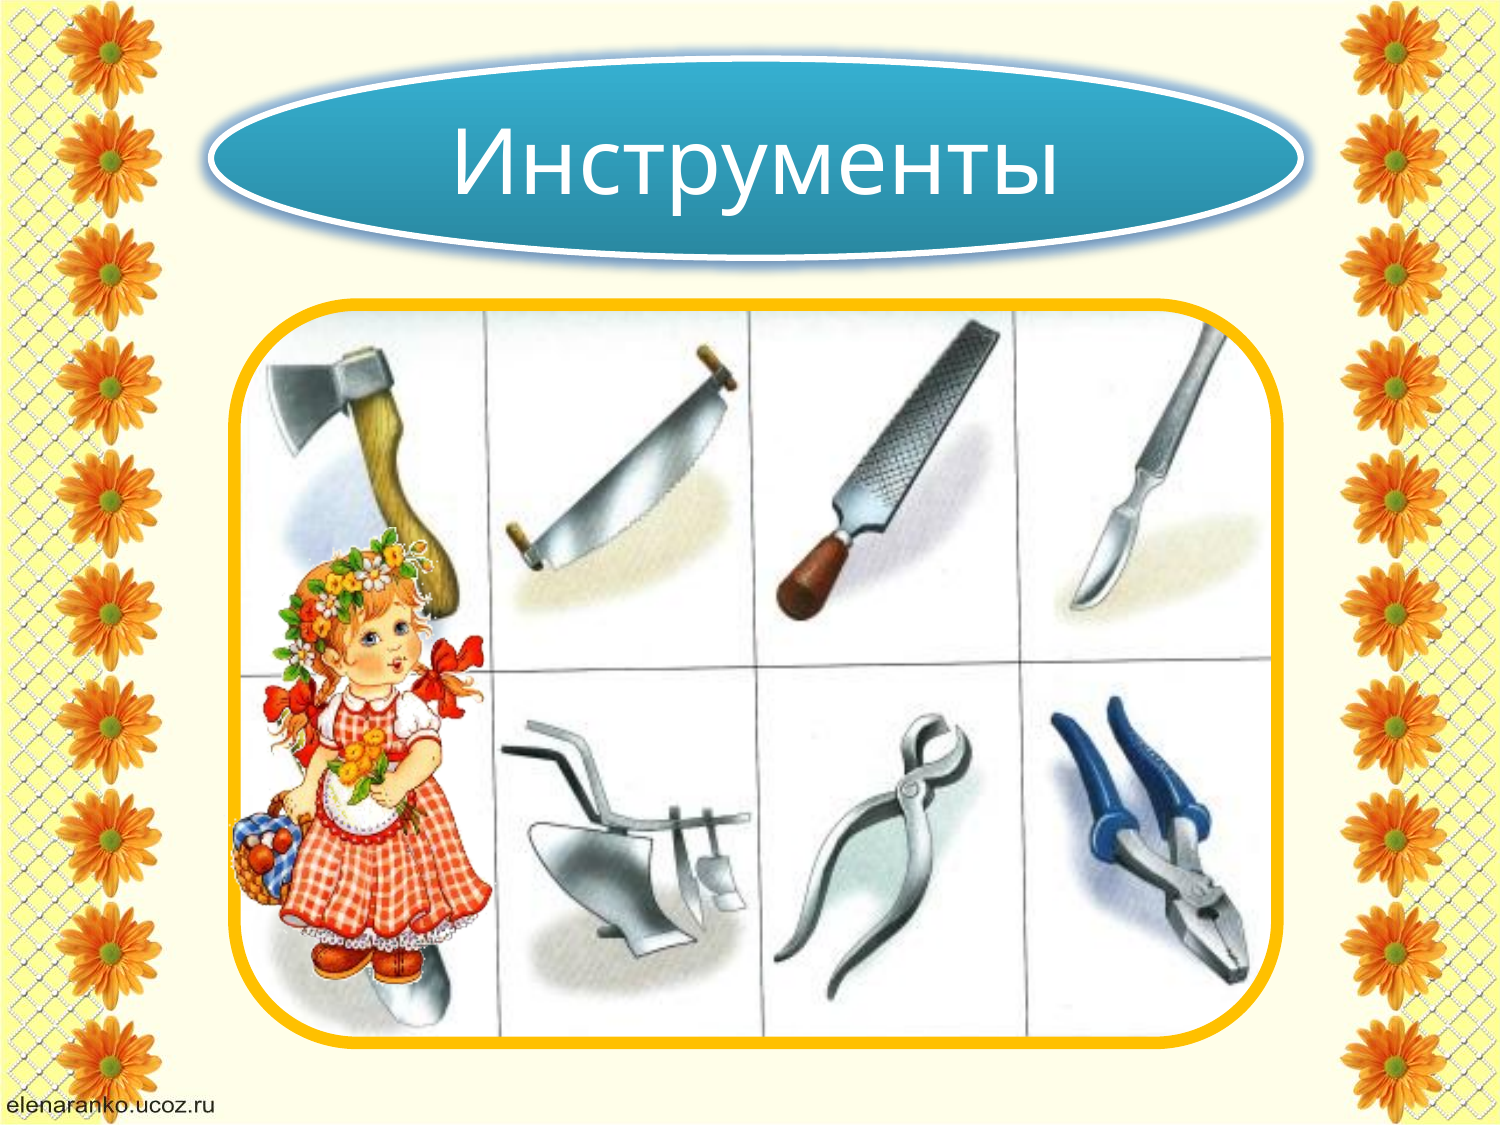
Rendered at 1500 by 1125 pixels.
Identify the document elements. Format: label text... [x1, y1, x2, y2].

text_box Инструменты [210, 58, 1301, 258]
picture [0, 0, 1500, 1125]
